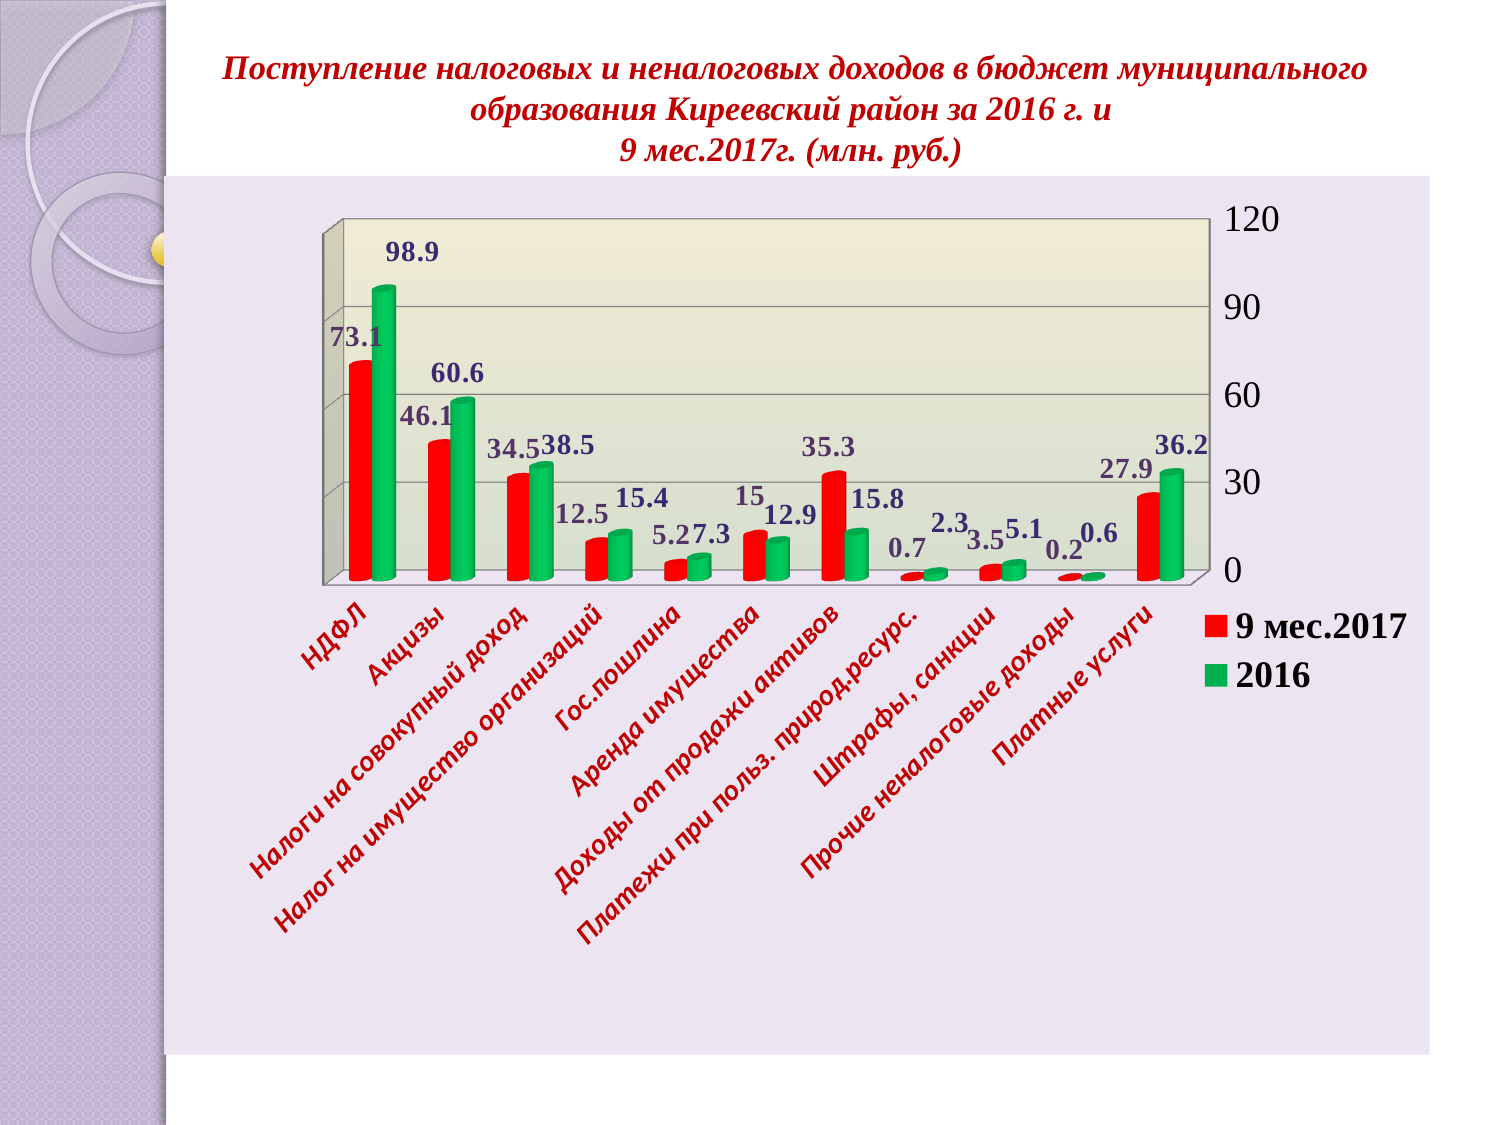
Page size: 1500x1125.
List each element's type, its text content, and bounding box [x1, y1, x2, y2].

chart [163, 175, 1430, 1055]
title Поступление налоговых и неналоговых доходов в бюджет муниципального образования Киреевский район за 2016 г. и 9 мес.2017г. (млн. руб.) [175, 35, 1416, 172]
